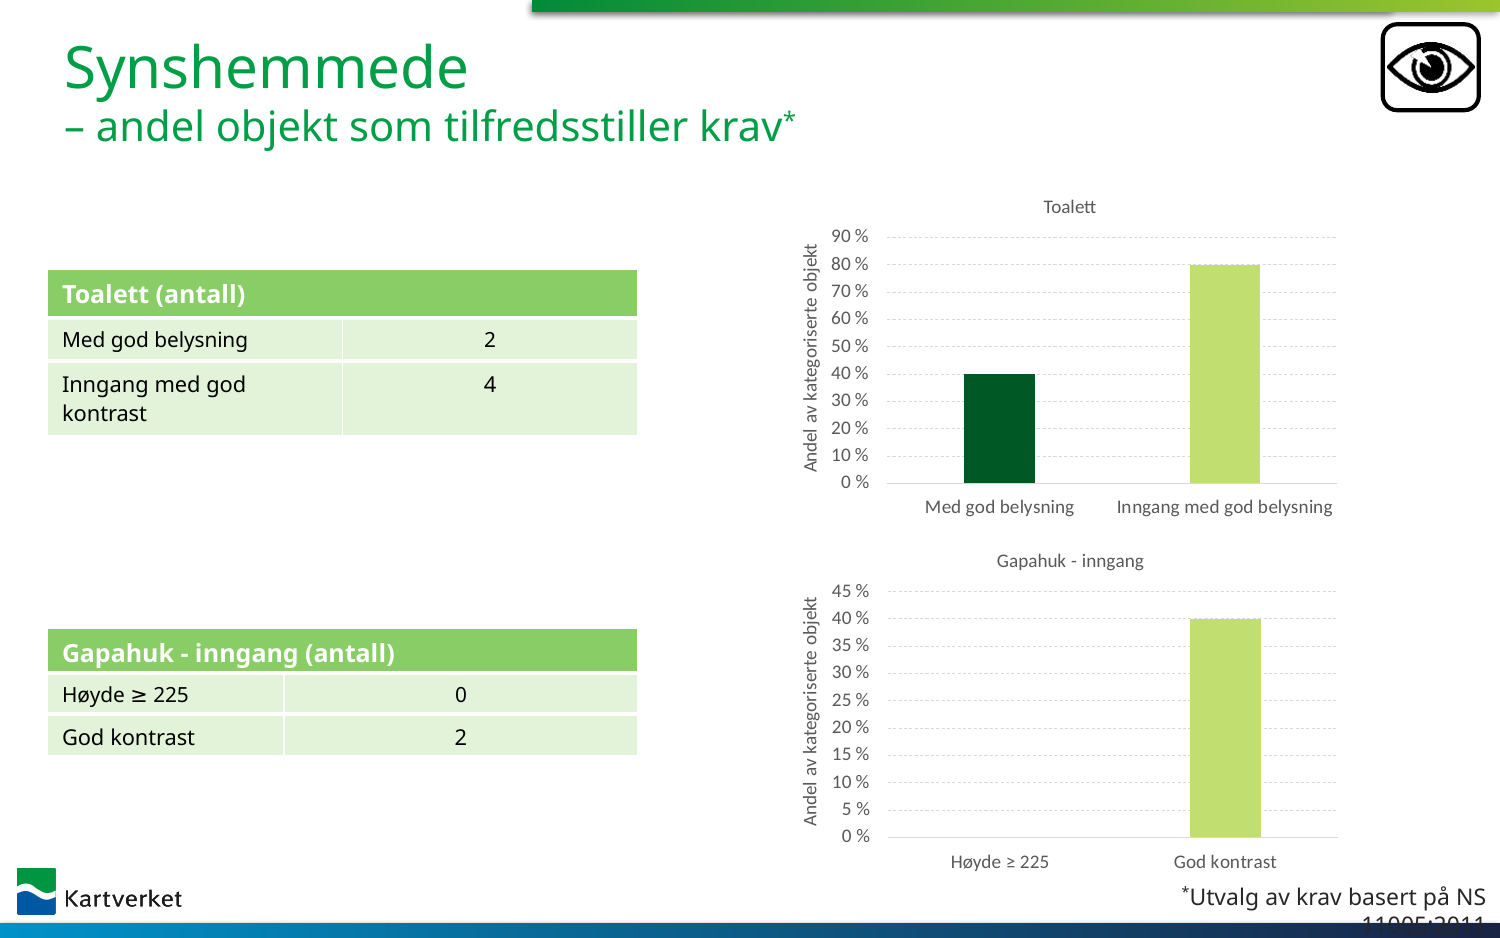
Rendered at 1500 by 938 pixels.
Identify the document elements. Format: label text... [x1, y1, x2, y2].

table_header Toalett (antall) [48, 270, 637, 316]
table_cell Inngang med god kontrast [48, 363, 342, 435]
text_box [1382, 24, 1480, 111]
text_box *Utvalg av krav basert på NS 11005:2011 [1068, 873, 1500, 938]
table_cell 2 [343, 320, 637, 359]
table_cell 2 [285, 716, 637, 755]
table_header Gapahuk - inngang (antall) [48, 629, 637, 671]
table_cell 4 [343, 363, 637, 435]
table_cell Med god belysning [48, 320, 342, 359]
picture [791, 187, 1348, 526]
table_cell Høyde ≥ 225 [48, 675, 283, 712]
picture [791, 541, 1349, 880]
text_box Synshemmede – andel objekt som tilfredsstiller krav* [49, 24, 1431, 158]
table_cell 0 [285, 675, 637, 712]
table_cell God kontrast [48, 716, 283, 755]
